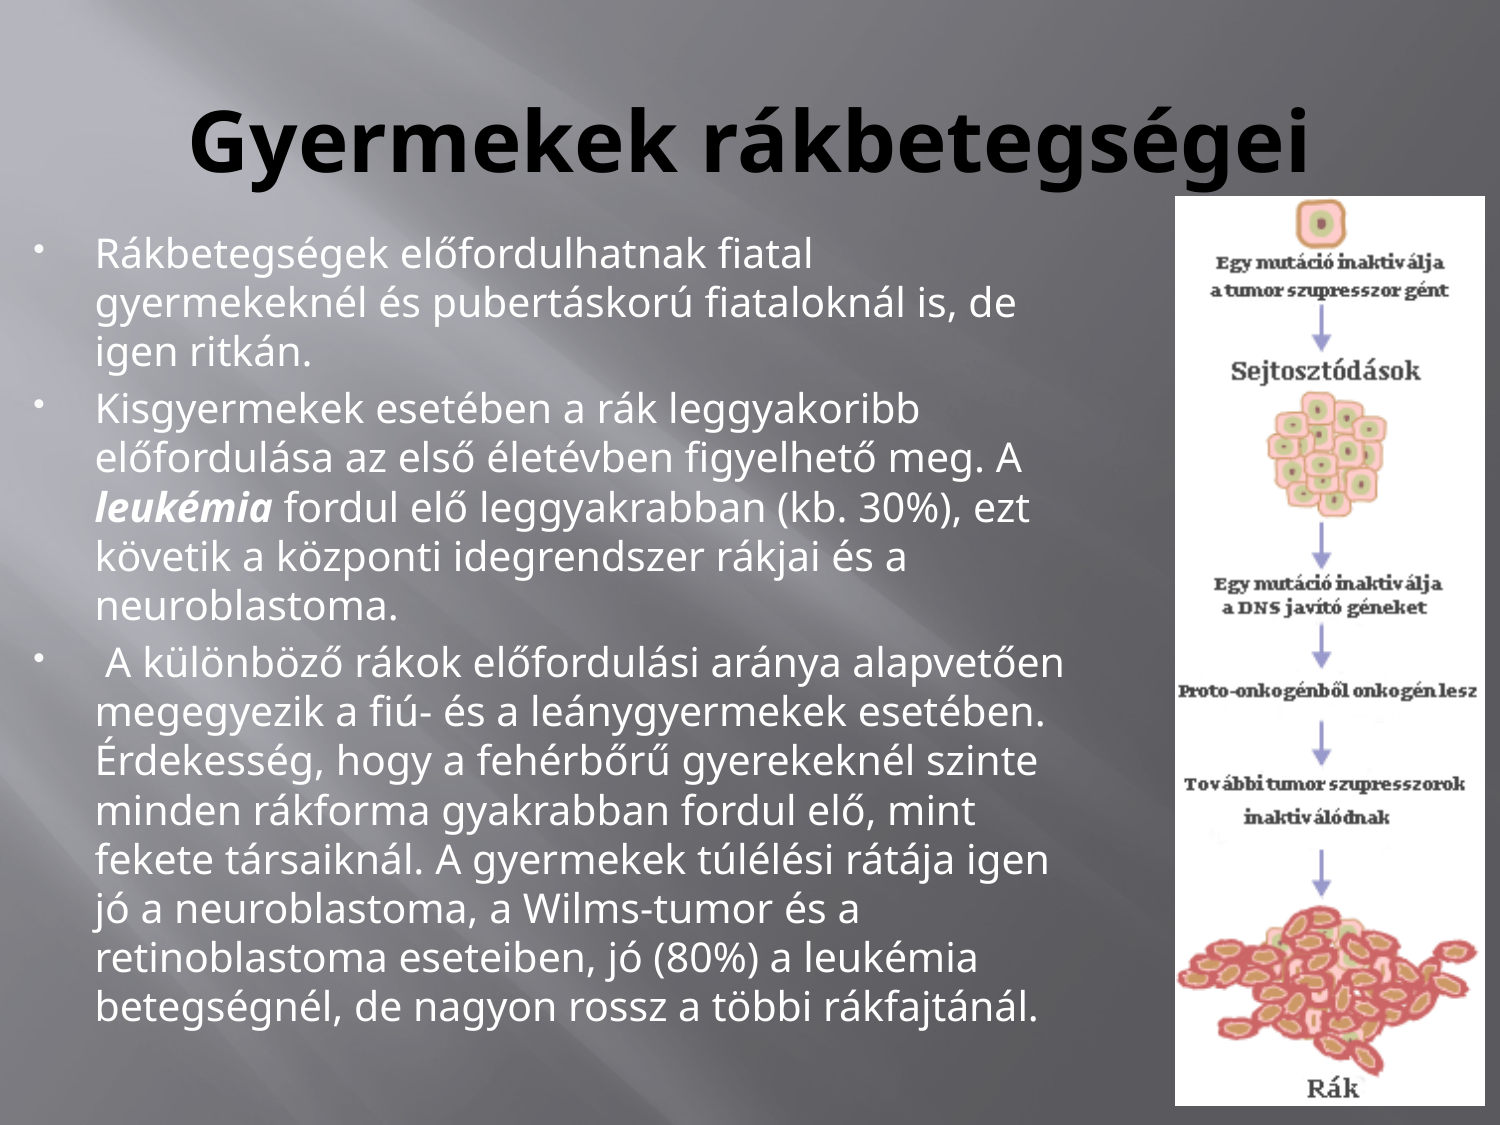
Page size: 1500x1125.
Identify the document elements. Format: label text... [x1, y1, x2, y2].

list Rákbetegségek előfordulhatnak fiatal gyermekeknél és pubertáskorú fiataloknál is, de igen ritkán. Kisgyermekek esetében a rák leggyakoribb előfordulása az első életévben figyelhető meg. A leukémia fordul elő leggyakrabban (kb. 30%), ezt követik a központi idegrendszer rákjai és a neuroblastoma. A különböző rákok előfordulási aránya alapvetően megegyezik a fiú- és a leánygyermekek esetében. Érdekesség, hogy a fehérbőrű gyerekeknél szinte minden rákforma gyakrabban fordul elő, mint fekete társaiknál. A gyermekek túlélési rátája igen jó a neuroblastoma, a Wilms-tumor és a retinoblastoma eseteiben, jó (80%) a leukémia betegségnél, de nagyon rossz a többi rákfajtánál. [0, 219, 1093, 1059]
title Gyermekek rákbetegségei [75, 45, 1425, 233]
picture [1174, 195, 1485, 1107]
